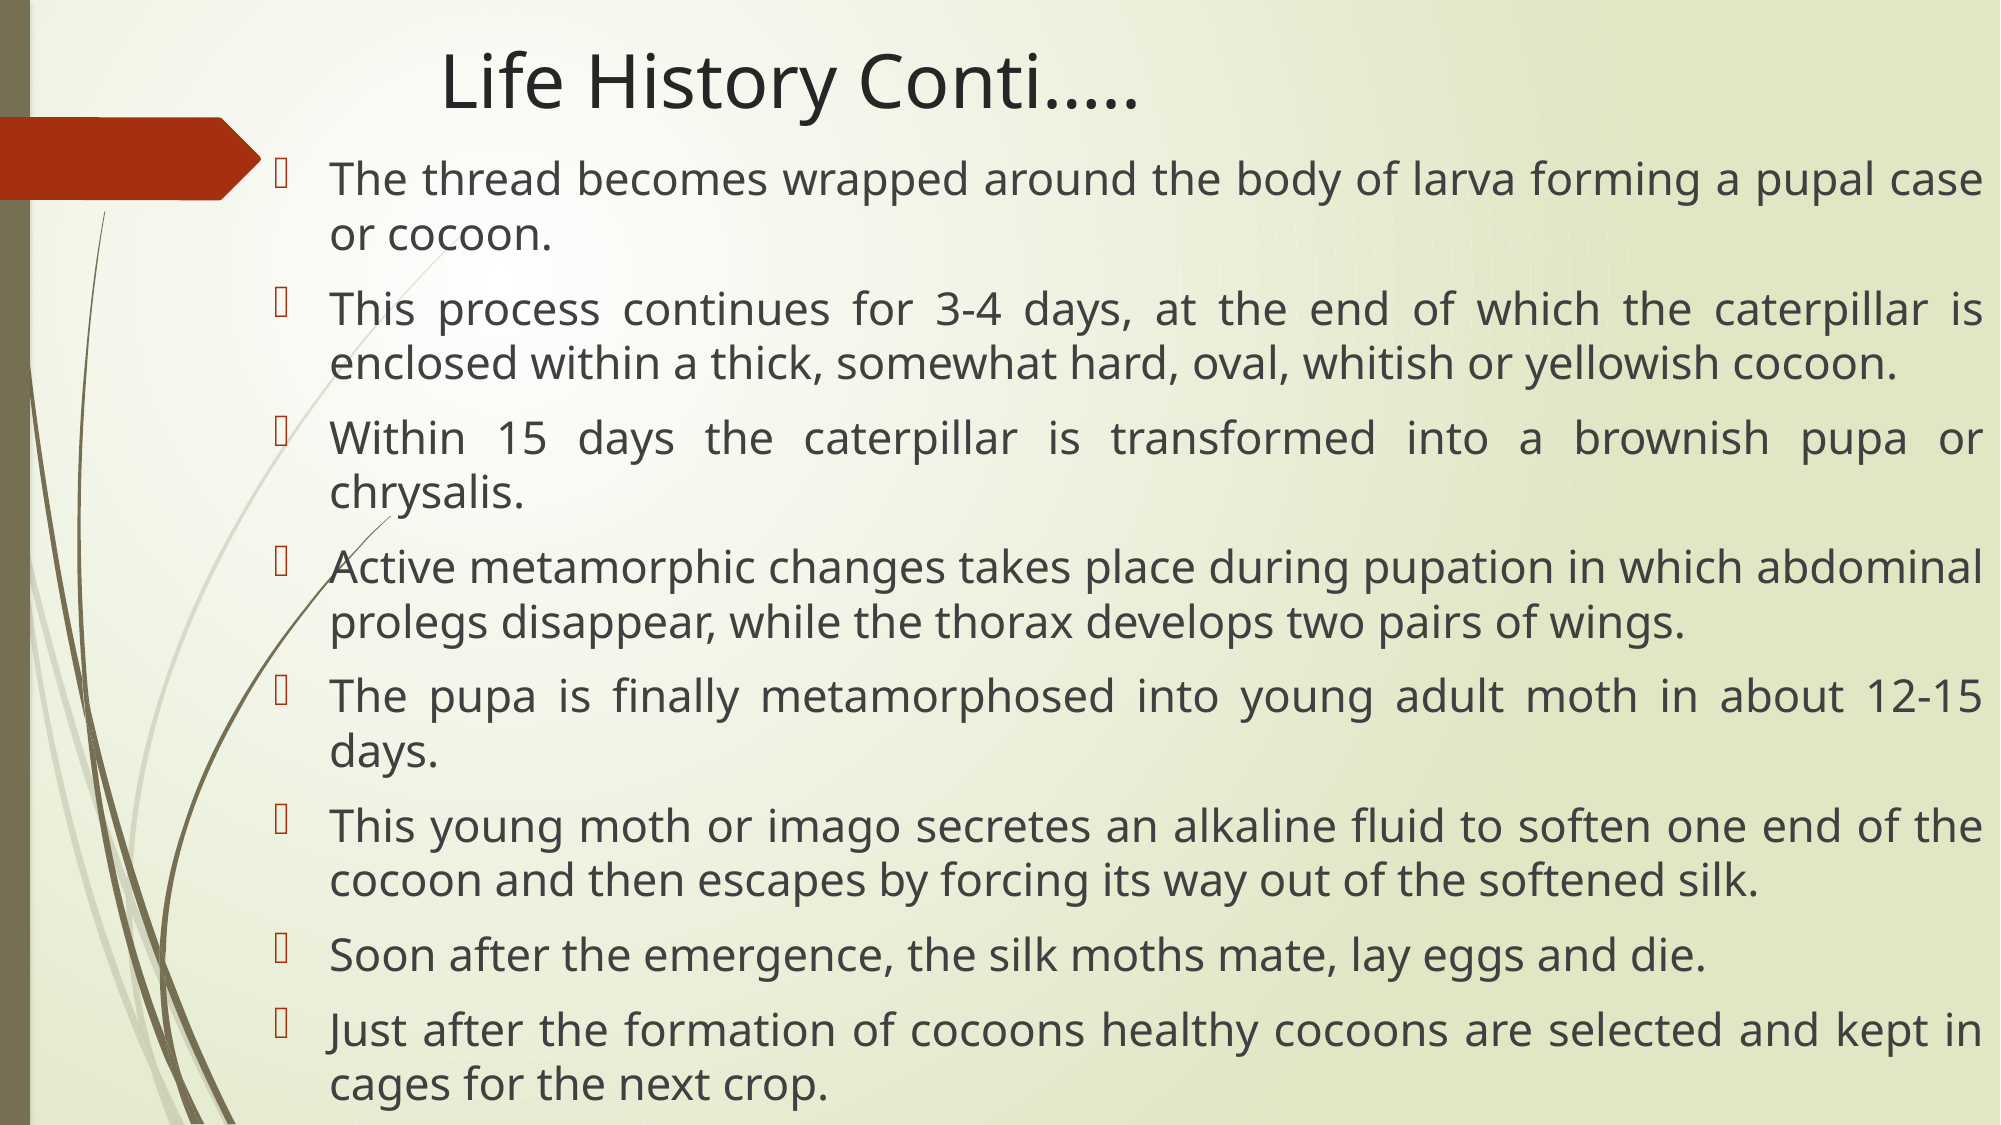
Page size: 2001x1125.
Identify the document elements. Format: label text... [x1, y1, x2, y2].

title Life History Conti….. [424, 26, 1887, 143]
list The thread becomes wrapped around the body of larva forming a pupal case or cocoon. This process continues for 3-4 days, at the end of which the caterpillar is enclosed within a thick, somewhat hard, oval, whitish or yellowish cocoon. Within 15 days the caterpillar is transformed into a brownish pupa or chrysalis. Active metamorphic changes takes place during pupation in which abdominal prolegs disappear, while the thorax develops two pairs of wings. The pupa is finally metamorphosed into young adult moth in about 12-15 days. This young moth or imago secretes an alkaline fluid to soften one end of the cocoon and then escapes by forcing its way out of the softened silk. Soon after the emergence, the silk moths mate, lay eggs and die. Just after the formation of cocoons healthy cocoons are selected and kept in cages for the next crop. [258, 143, 2000, 1125]
